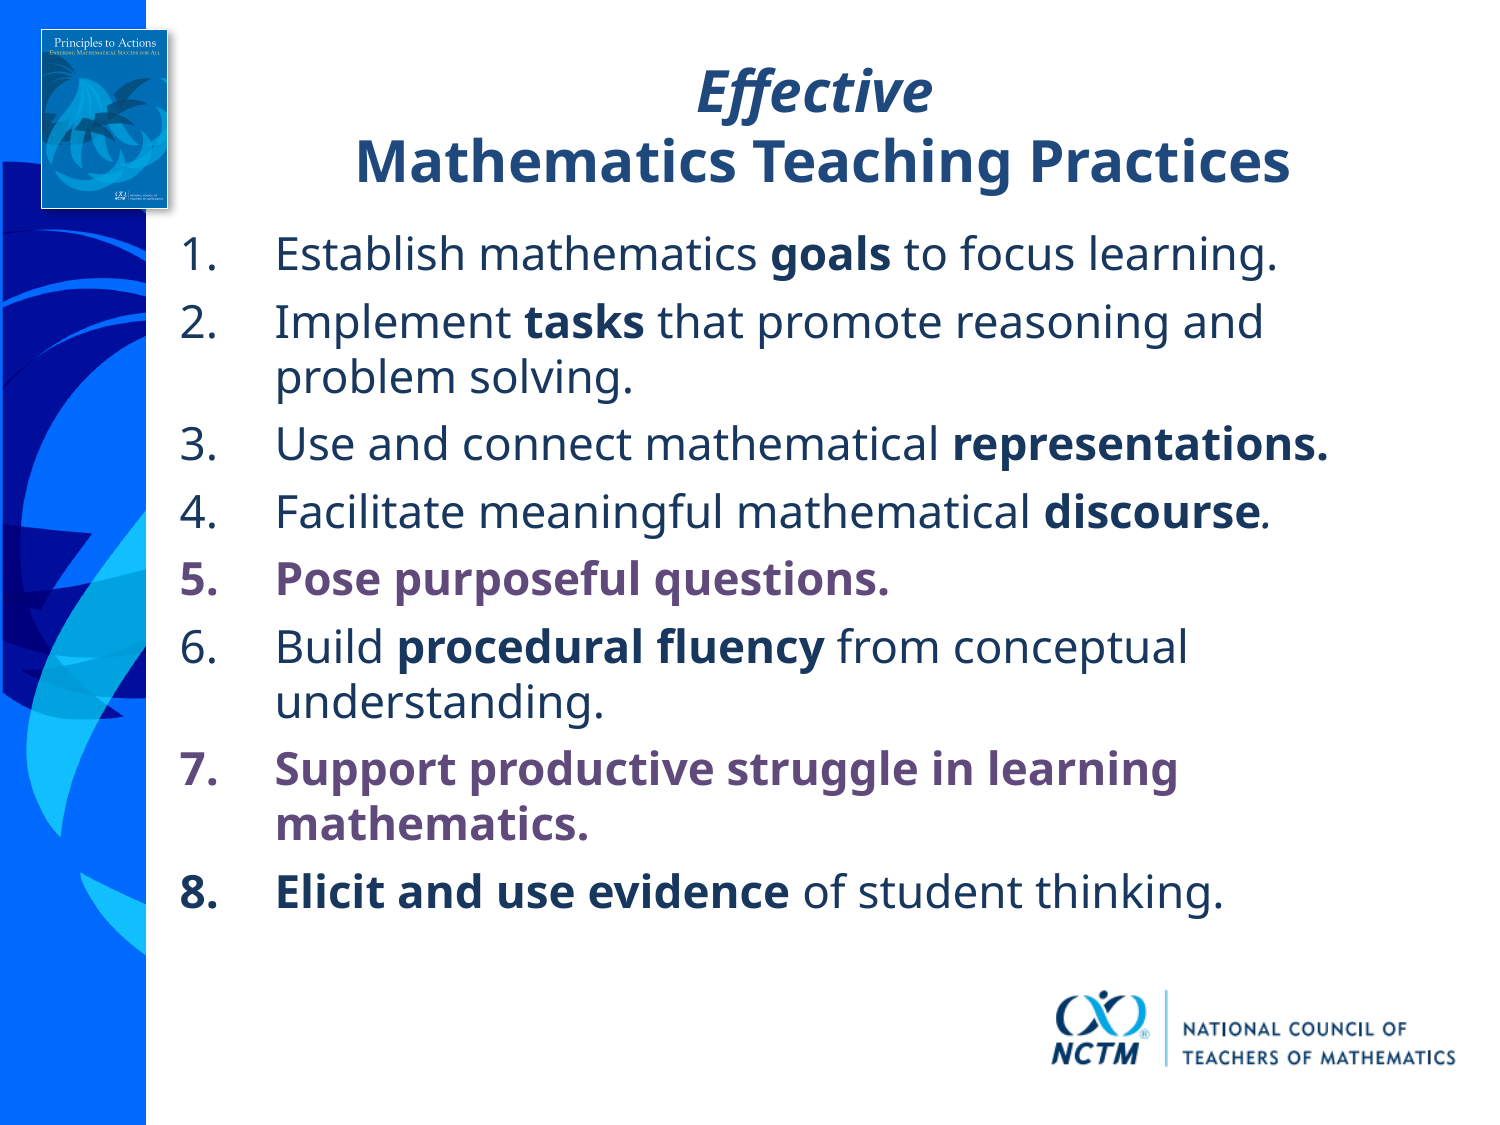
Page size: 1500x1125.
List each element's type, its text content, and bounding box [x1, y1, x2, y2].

text_box Effective Mathematics Teaching Practices [172, 29, 1500, 218]
picture [1034, 969, 1474, 1085]
picture [0, 0, 168, 1125]
text_box Establish mathematics goals to focus learning. Implement tasks that promote reasoning and problem solving. Use and connect mathematical representations. Facilitate meaningful mathematical discourse. Pose purposeful questions. Build procedural fluency from conceptual understanding. Support productive struggle in learning mathematics. Elicit and use evidence of student thinking. [151, 217, 1474, 970]
